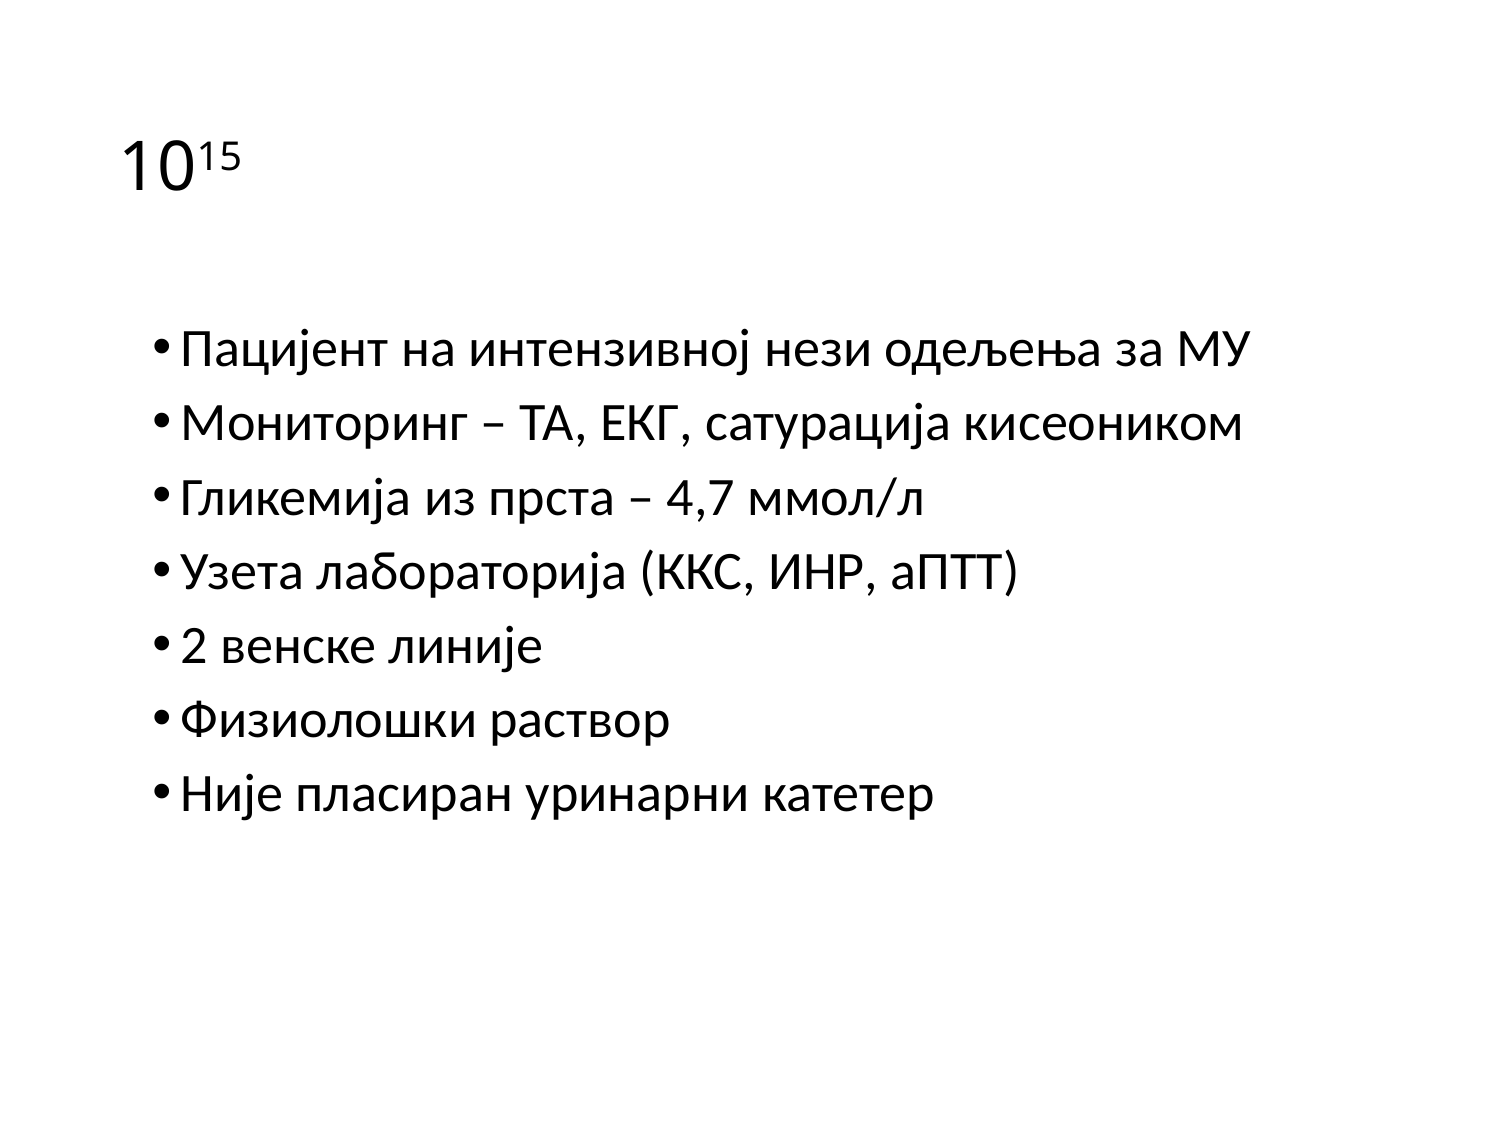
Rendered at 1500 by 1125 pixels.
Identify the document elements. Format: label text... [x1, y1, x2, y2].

title 1015 [103, 59, 1397, 278]
list Пацијент на интензивној нези одељења за МУ Мониторинг – ТА, ЕКГ, сатурација кисеоником Гликемија из прста – 4,7 ммол/л Узета лабораторија (ККС, ИНР, аПТТ) 2 венске линије Физиолошки раствор Није пласиран уринарни катетер [137, 312, 1451, 917]
